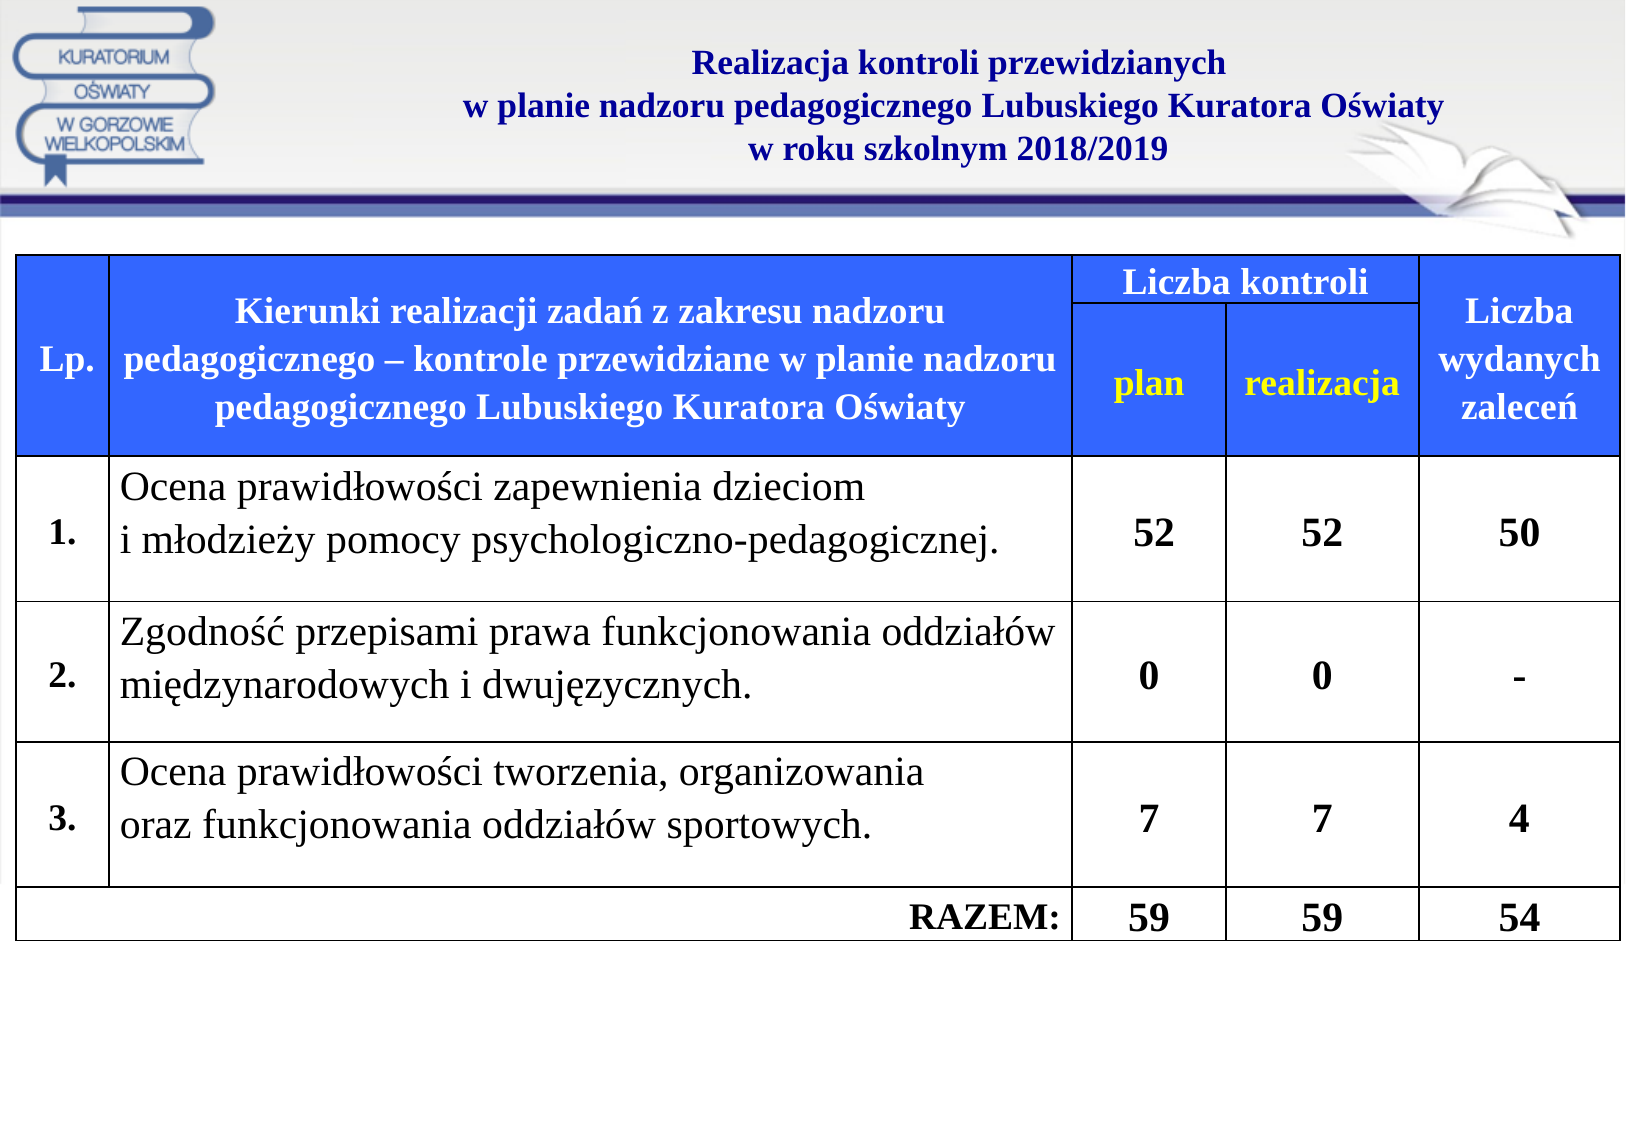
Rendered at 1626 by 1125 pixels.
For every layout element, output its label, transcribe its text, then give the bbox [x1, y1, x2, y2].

title Realizacja kontroli przewidzianych w planie nadzoru pedagogicznego Lubuskiego Kuratora Oświaty w roku szkolnym 2018/2019 [317, 23, 1600, 176]
table_cell 2. [17, 602, 108, 741]
table_cell 59 [1227, 888, 1418, 940]
table_cell 59 [1073, 888, 1225, 940]
list [0, 219, 1575, 923]
table_header Liczba wydanych zaleceń [1420, 256, 1619, 455]
table_cell 7 [1073, 743, 1225, 886]
table_header Kierunki realizacji zadań z zakresu nadzoru pedagogicznego – kontrole przewidziane w planie nadzoru pedagogicznego Lubuskiego Kuratora Oświaty [110, 256, 1071, 455]
table_cell 52 [1073, 457, 1225, 601]
table_cell 4 [1420, 743, 1619, 886]
table_cell 0 [1073, 602, 1225, 741]
table_cell 52 [1227, 457, 1418, 601]
table_cell 50 [1420, 457, 1619, 601]
table_cell 0 [1227, 602, 1418, 741]
table_header Lp. [17, 256, 108, 455]
table_cell 54 [1420, 888, 1619, 940]
table_cell realizacja [1227, 304, 1418, 455]
table_cell - [1420, 602, 1619, 741]
picture [0, 0, 1626, 1125]
table_cell 7 [1227, 743, 1418, 886]
table_cell 1. [17, 457, 108, 601]
table_cell 3. [17, 743, 108, 886]
table_cell Zgodność przepisami prawa funkcjonowania oddziałów międzynarodowych i dwujęzycznych. [110, 602, 1071, 741]
table_cell Ocena prawidłowości zapewnienia dzieciom i młodzieży pomocy psychologiczno-pedagogicznej. [110, 457, 1071, 601]
table_cell plan [1073, 304, 1225, 455]
table_cell Ocena prawidłowości tworzenia, organizowania oraz funkcjonowania oddziałów sportowych. [110, 743, 1071, 886]
table_cell RAZEM: [17, 888, 1071, 940]
table_header Liczba kontroli [1073, 256, 1418, 302]
